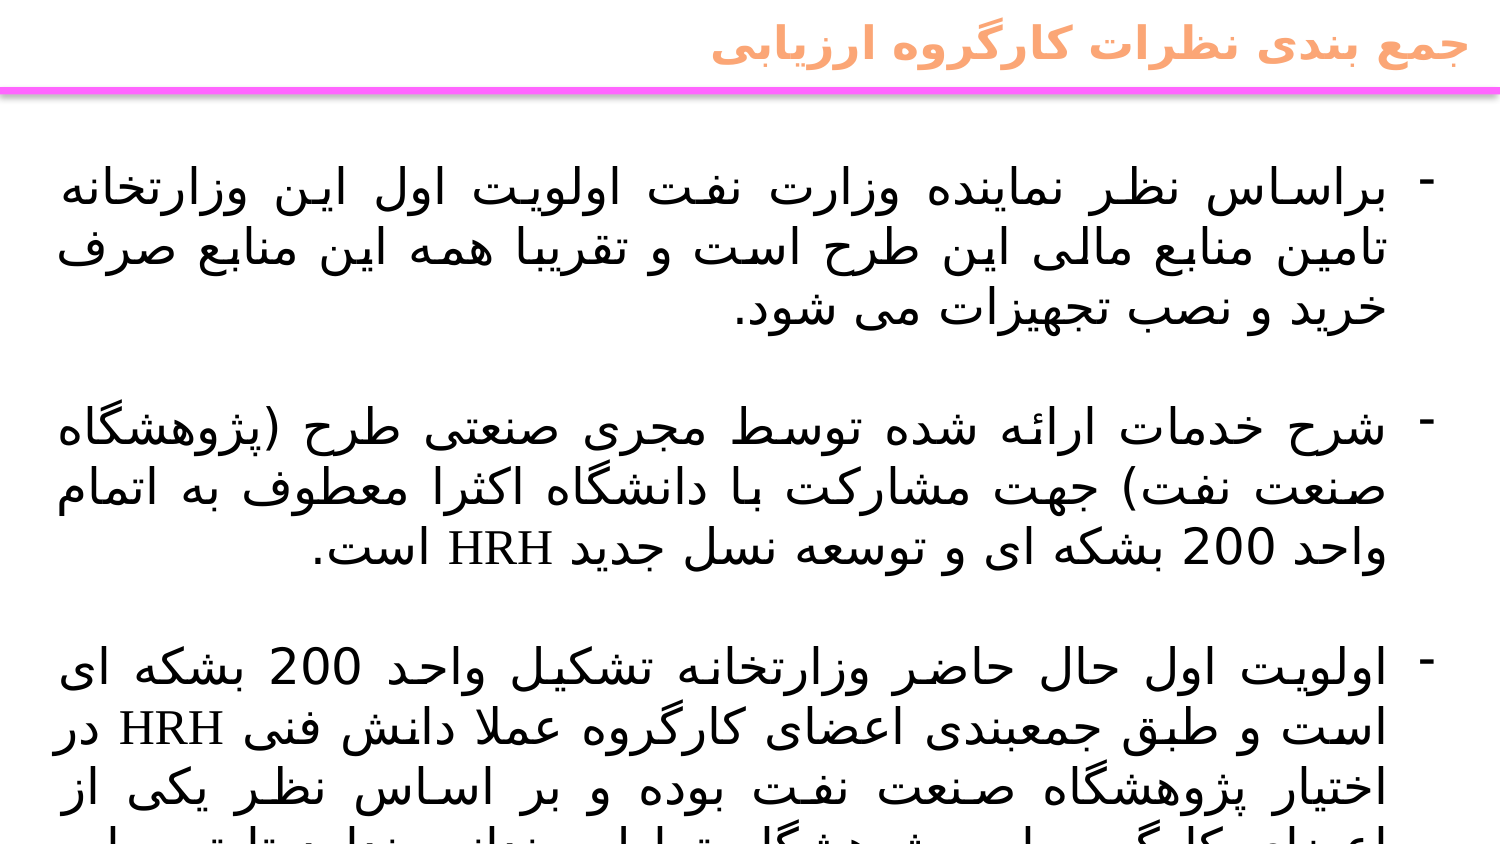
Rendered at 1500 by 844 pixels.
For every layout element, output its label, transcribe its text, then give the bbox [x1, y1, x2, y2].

text_box [0, 87, 1500, 95]
text_box براساس نظر نماینده وزارت نفت اولویت اول این وزارتخانه تامین منابع مالی این طرح است و تقریبا همه این منابع صرف خرید و نصب تجهیزات می شود. شرح خدمات ارائه شده توسط مجری صنعتی طرح (پژوهشگاه صنعت نفت) جهت مشارکت با دانشگاه اکثرا معطوف به اتمام واحد 200 بشکه ای و توسعه نسل جدید HRH است. اولویت اول حال حاضر وزارتخانه تشکیل واحد 200 بشکه ای است و طبق جمعبندی اعضای کارگروه عملا دانش فنی HRH در اختیار پژوهشگاه صنعت نفت بوده و بر اساس نظر یکی از اعضای کارگروه این پژوهشگاه تمایل چندانی ندارد تا تجربیات خود را در اختیار مجریان دانشگاهی قرار دهد. [37, 146, 1450, 844]
text_box جمع بندی نظرات کارگروه ارزیابی [99, 6, 1488, 77]
